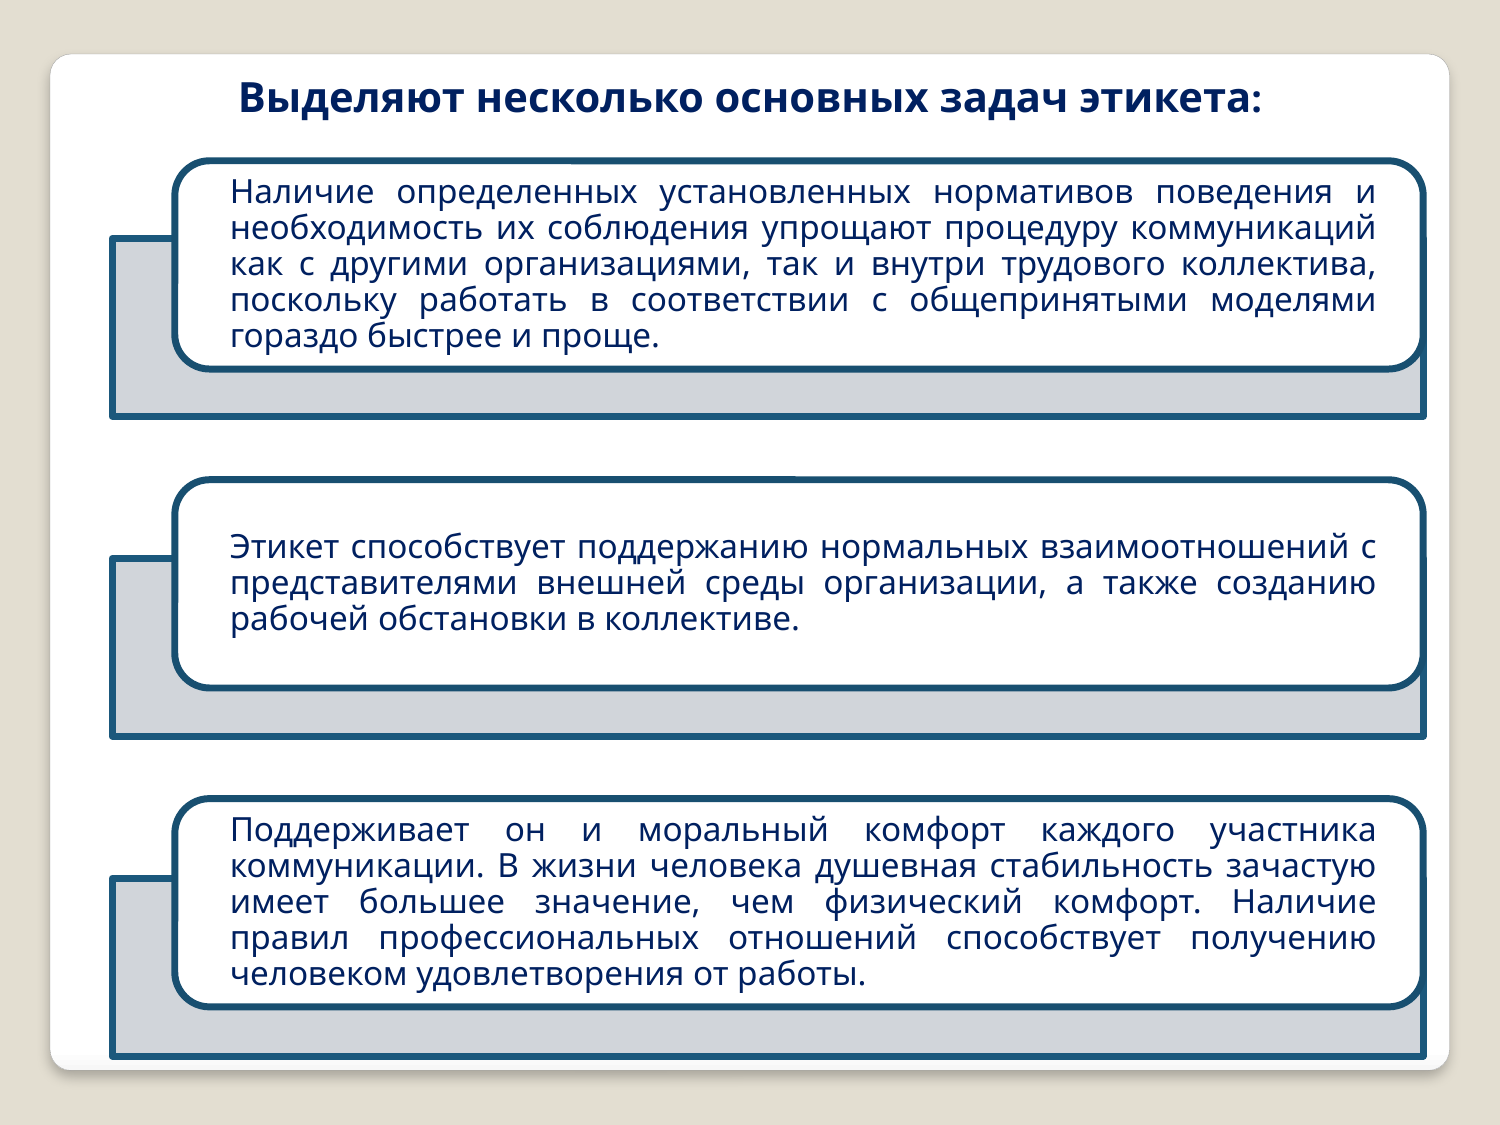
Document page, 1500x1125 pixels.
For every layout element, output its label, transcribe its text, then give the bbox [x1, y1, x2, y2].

text_box Выделяют несколько основных задач этикета: [76, 63, 1424, 129]
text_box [111, 131, 1424, 1059]
